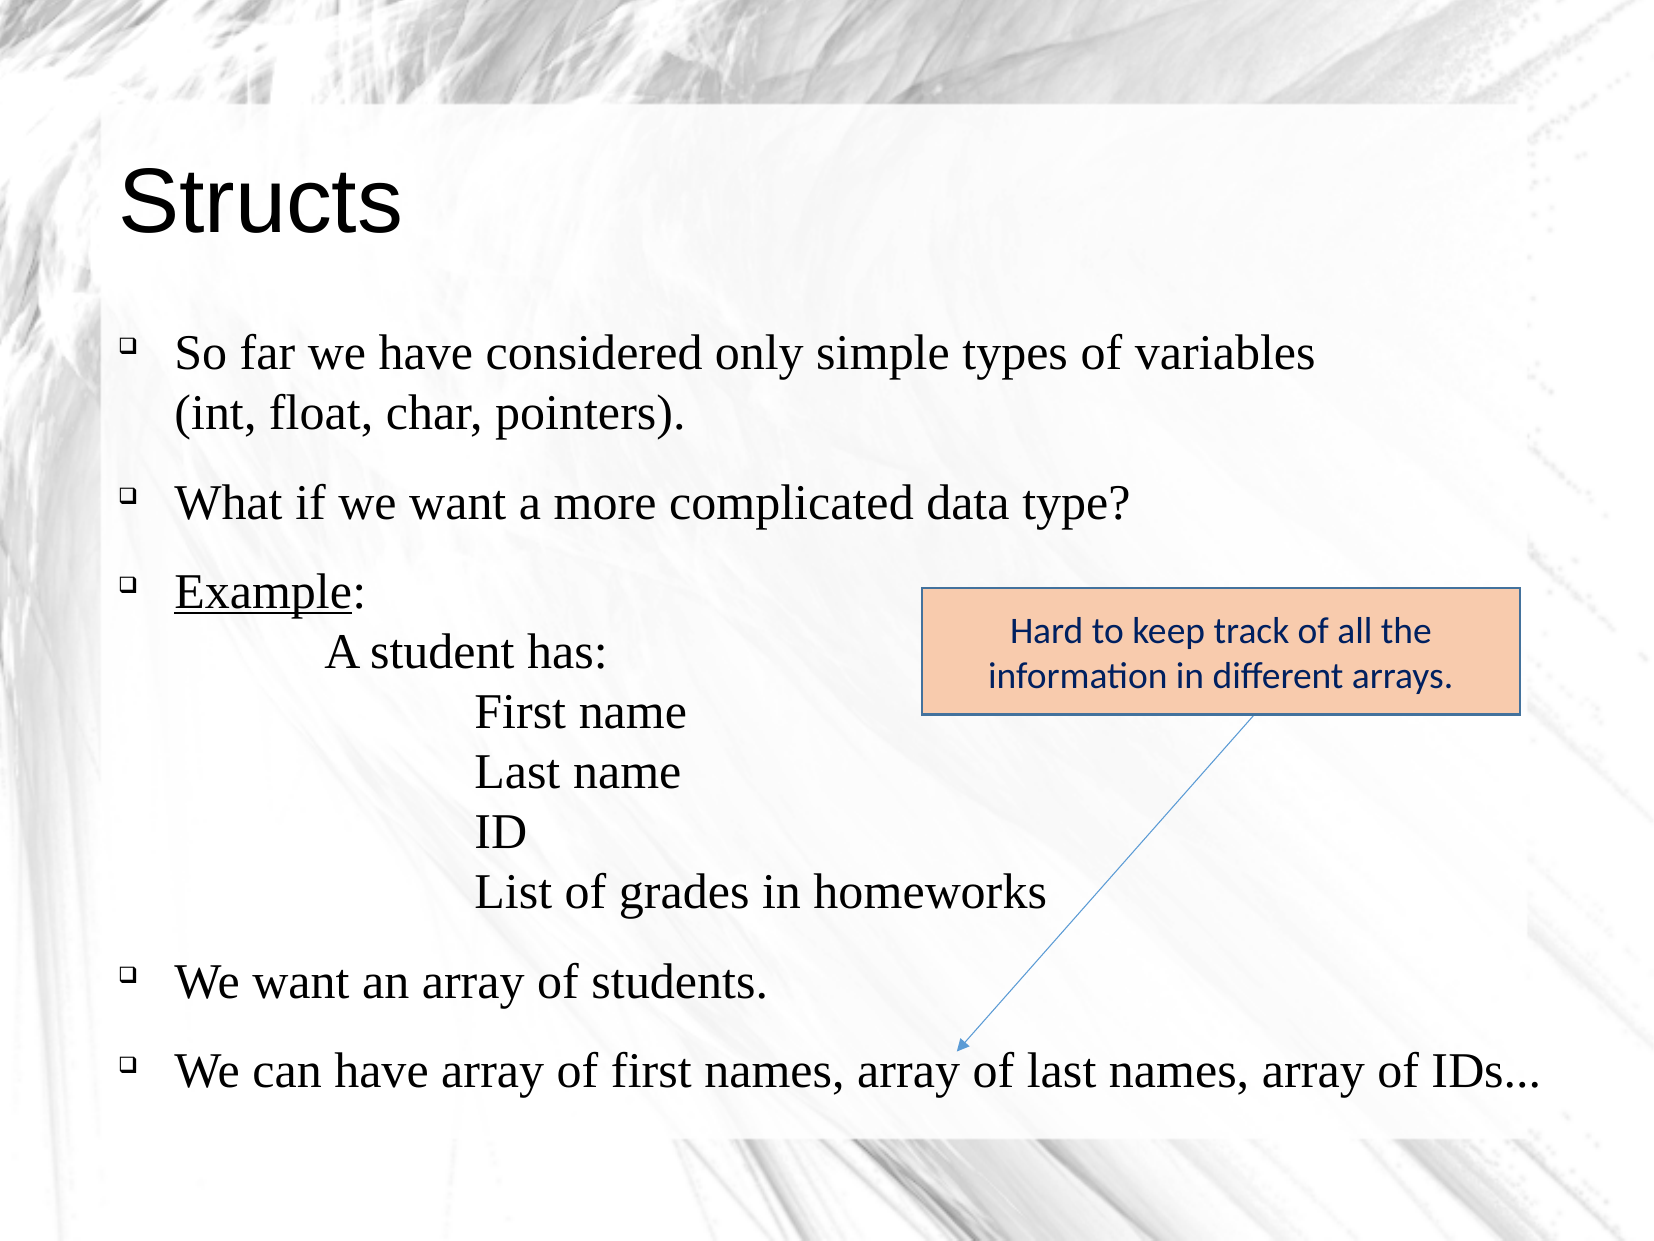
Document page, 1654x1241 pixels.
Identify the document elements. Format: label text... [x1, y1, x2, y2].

picture [0, 0, 1654, 1241]
text_box Hard to keep track of all the information in different arrays. [921, 587, 1521, 716]
title Structs [118, 112, 1506, 281]
list So far we have considered only simple types of variables (int, float, char, pointers). What if we want a more complicated data type? Example: A student has: First name Last name ID List of grades in homeworks We want an array of students. We can have array of first names, array of last names, array of IDs... [118, 319, 1571, 1109]
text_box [956, 671, 1293, 1052]
